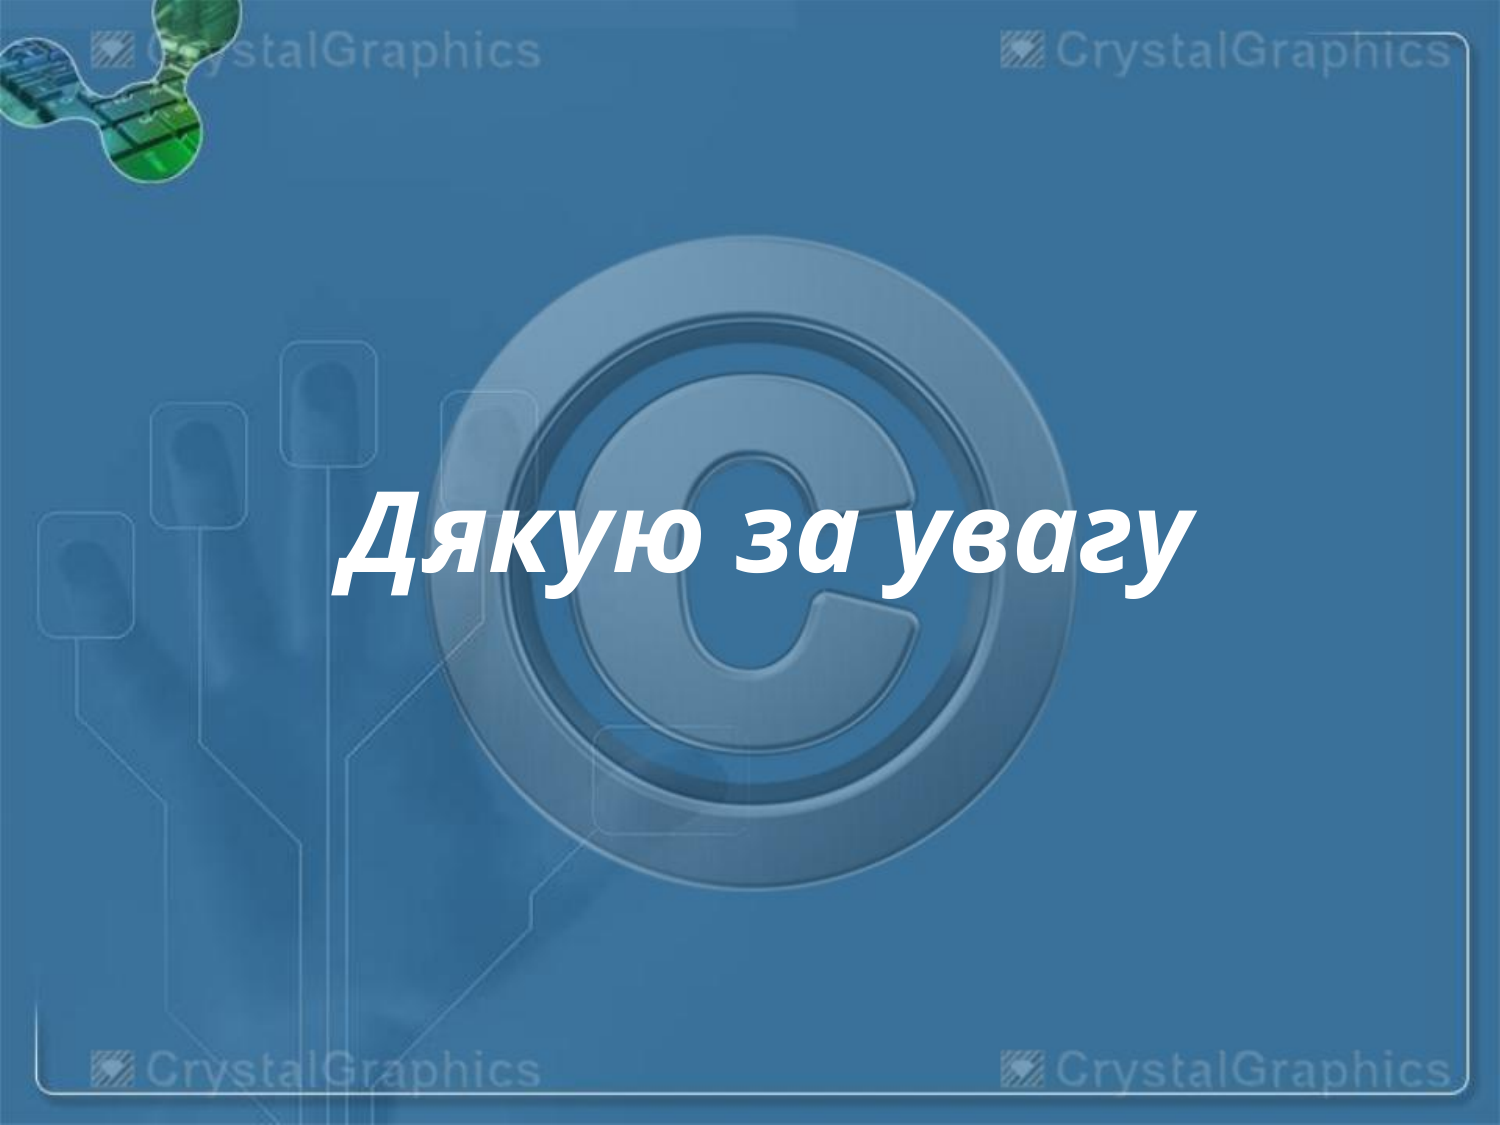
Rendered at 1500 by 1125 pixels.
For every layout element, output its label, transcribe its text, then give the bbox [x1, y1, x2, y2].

picture [0, 0, 1500, 1125]
title Дякую за увагу [269, 304, 1266, 751]
